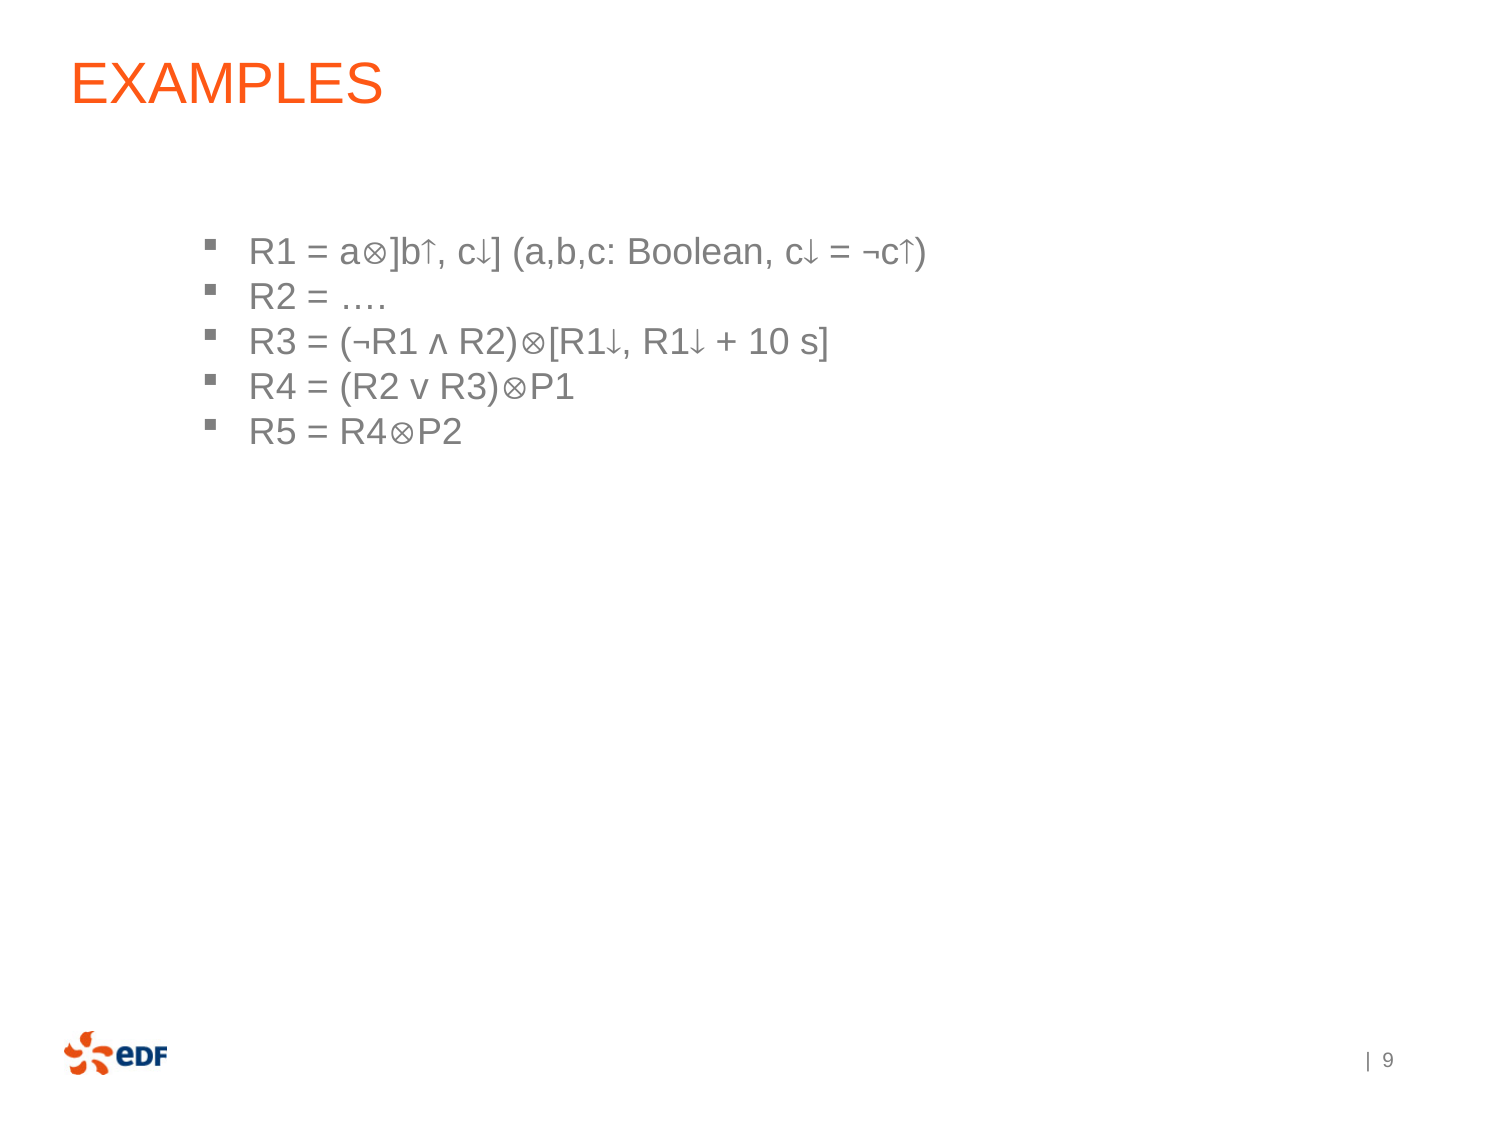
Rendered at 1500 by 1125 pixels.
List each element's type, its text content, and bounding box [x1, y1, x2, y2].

title Examples [64, 45, 1436, 185]
text_box R1 = a]b, c] (a,b,c: Boolean, c = ¬c) R2 = …. R3 = (¬R1 ᴧ R2)[R1, R1 + 10 s] R4 = (R2 ᴠ R3)P1 R5 = R4P2 [112, 219, 1348, 460]
picture [64, 1031, 167, 1075]
